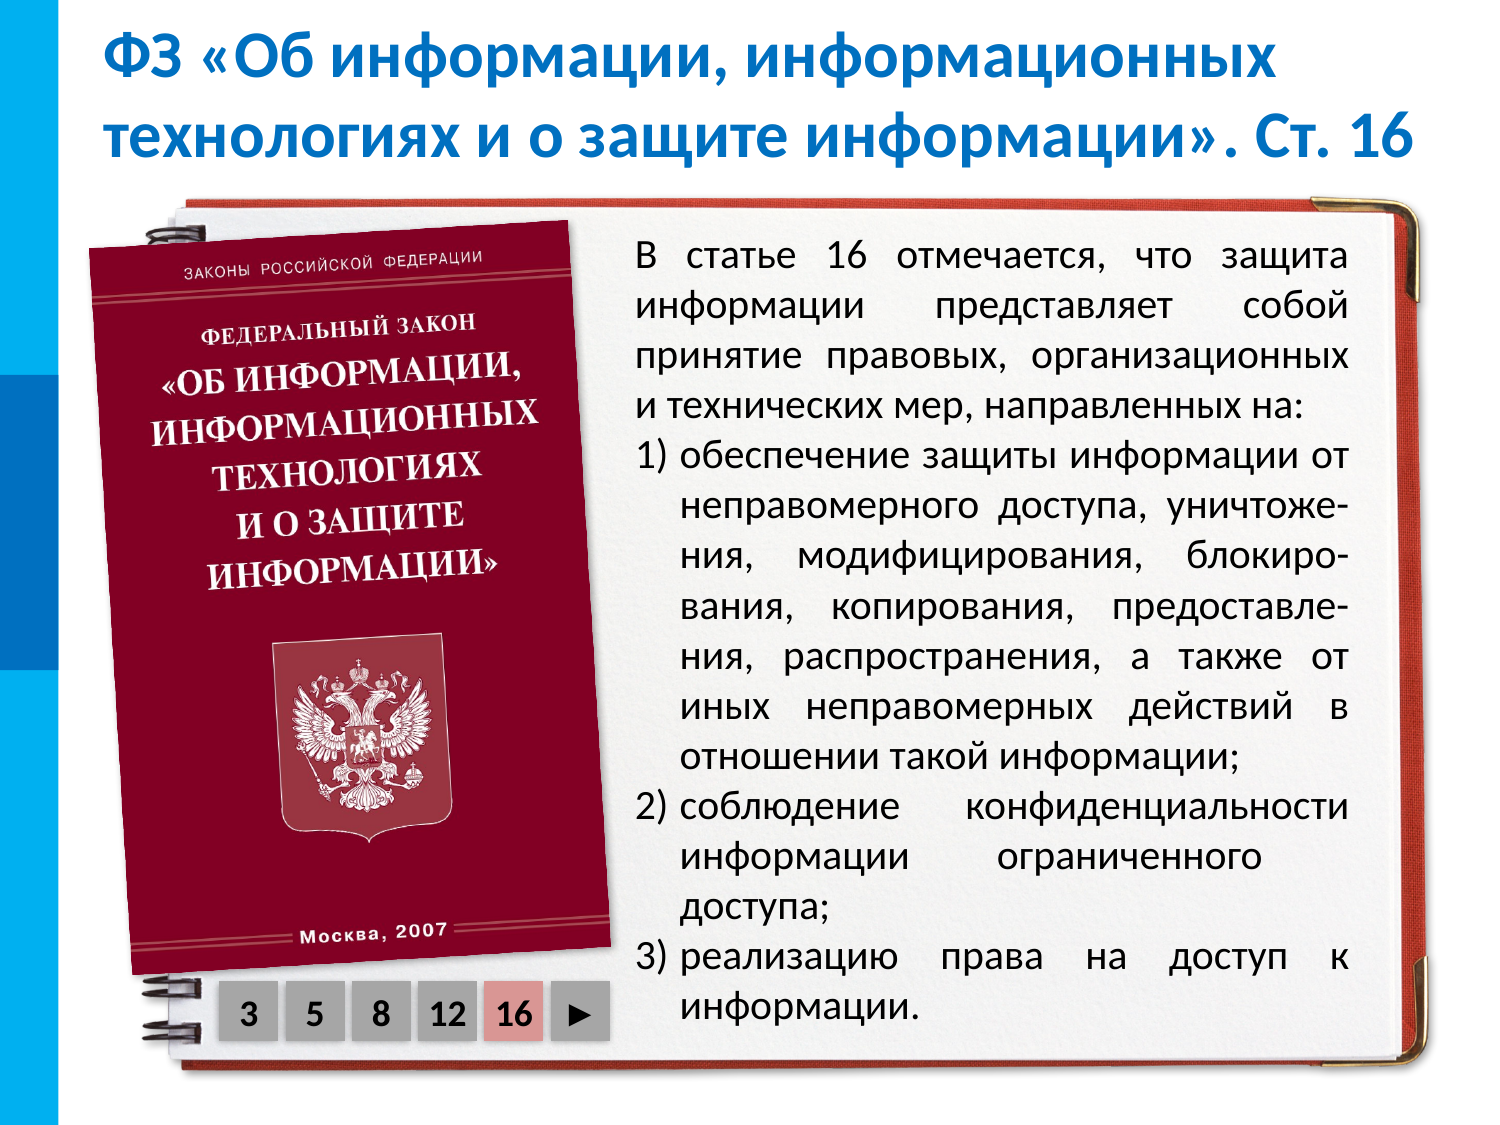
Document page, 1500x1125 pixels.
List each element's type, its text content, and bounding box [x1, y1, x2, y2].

title ФЗ «Об информации, информационных технологиях и о защите информации». Ст. 16 [88, 45, 1447, 138]
picture [89, 195, 1430, 1071]
